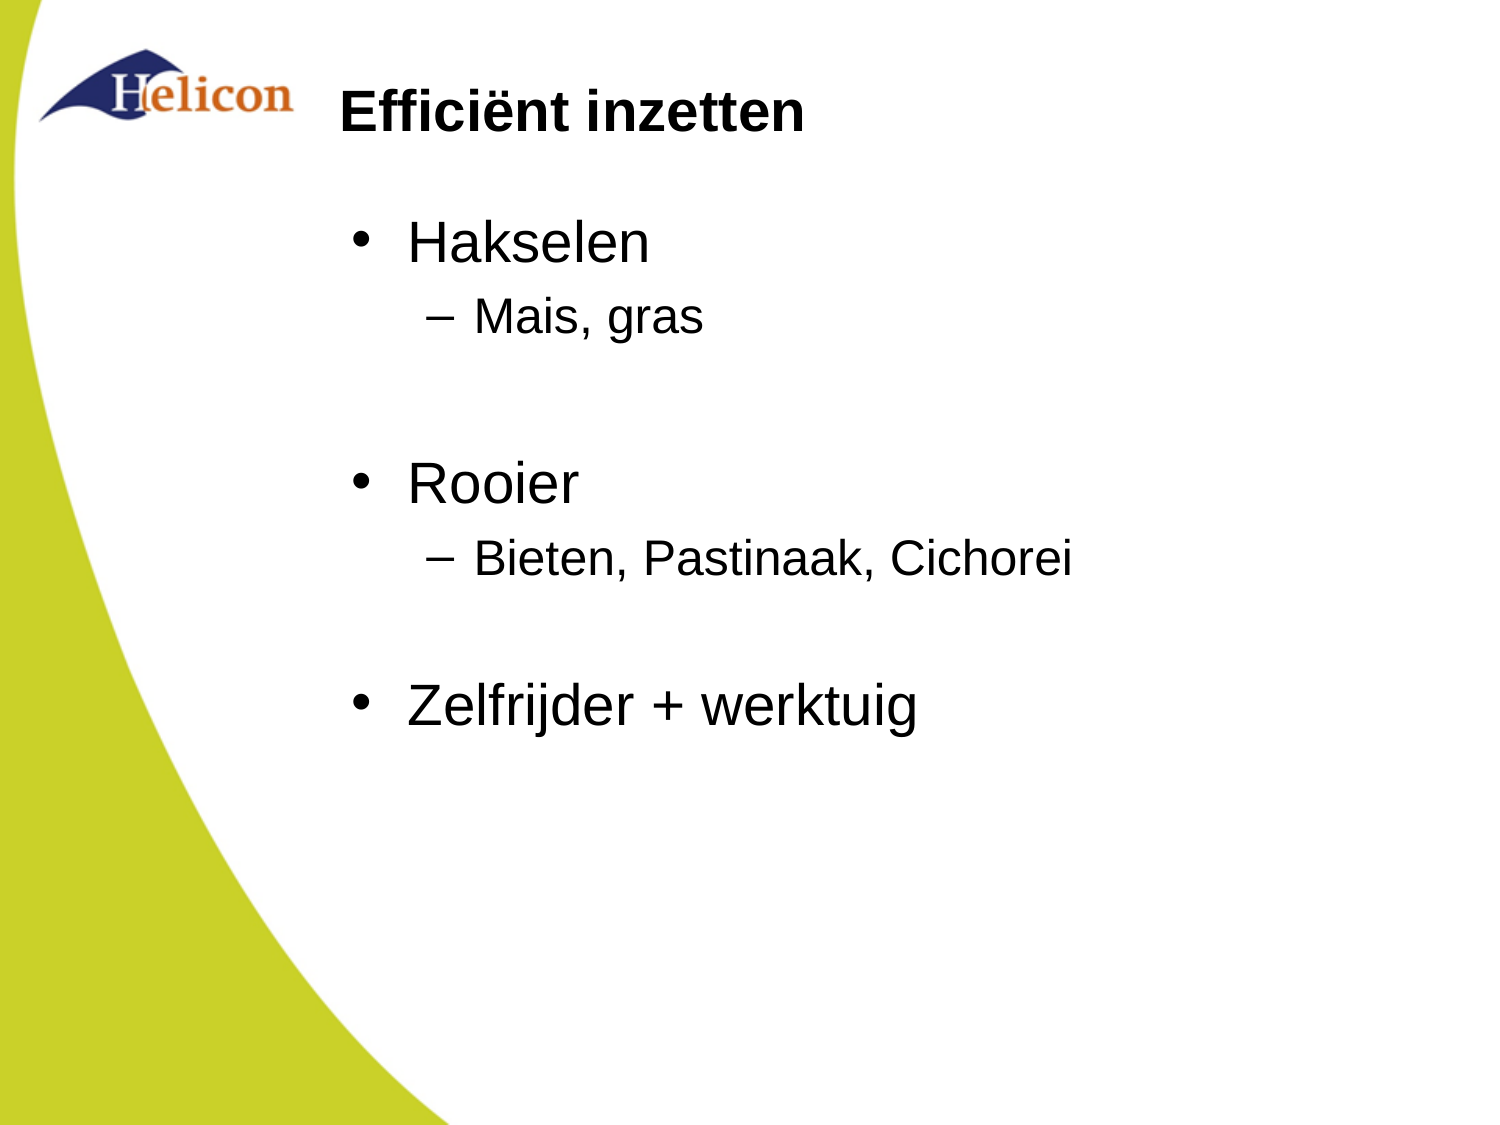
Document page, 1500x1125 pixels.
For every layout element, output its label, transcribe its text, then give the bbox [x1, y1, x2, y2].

title Efficiënt inzetten [324, 54, 1415, 161]
list Hakselen Mais, gras Rooier Bieten, Pastinaak, Cichorei Zelfrijder + werktuig [336, 196, 1425, 1005]
picture [0, 0, 1500, 1125]
